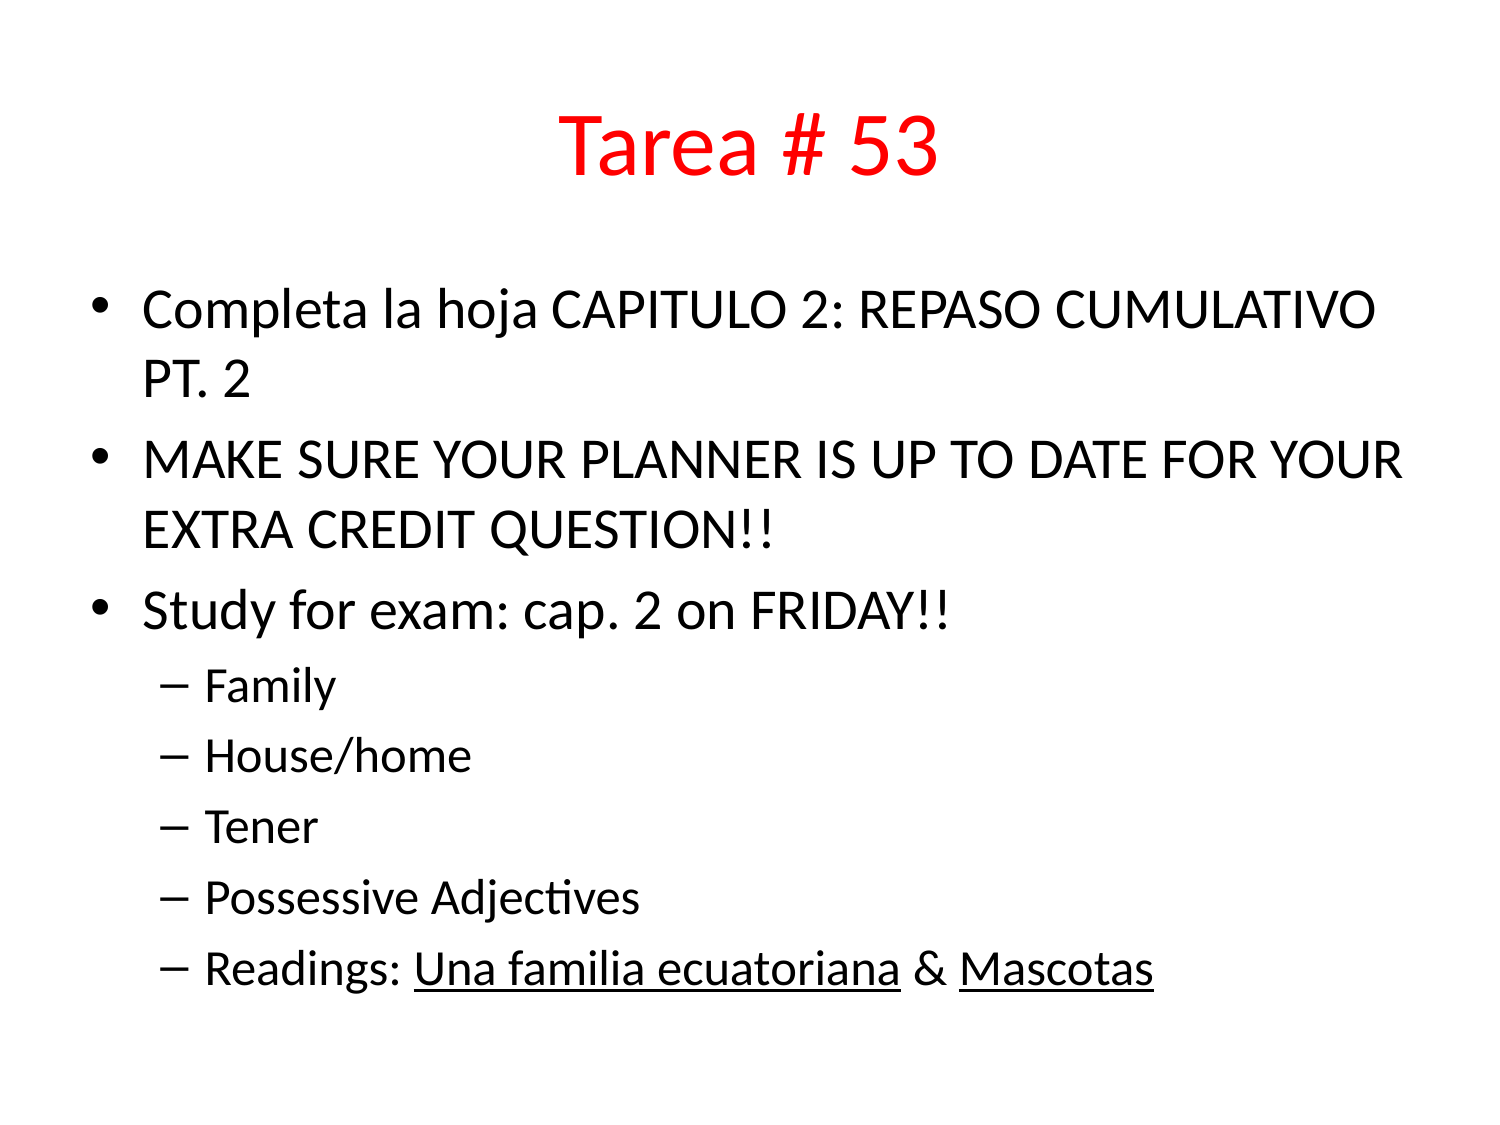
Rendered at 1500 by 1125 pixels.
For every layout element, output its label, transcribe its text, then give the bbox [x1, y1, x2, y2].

list Completa la hoja CAPITULO 2: REPASO CUMULATIVO PT. 2 MAKE SURE YOUR PLANNER IS UP TO DATE FOR YOUR EXTRA CREDIT QUESTION!! Study for exam: cap. 2 on FRIDAY!! Family House/home Tener Possessive Adjectives Readings: Una familia ecuatoriana & Mascotas [75, 262, 1425, 1005]
title Tarea # 53 [75, 45, 1425, 233]
